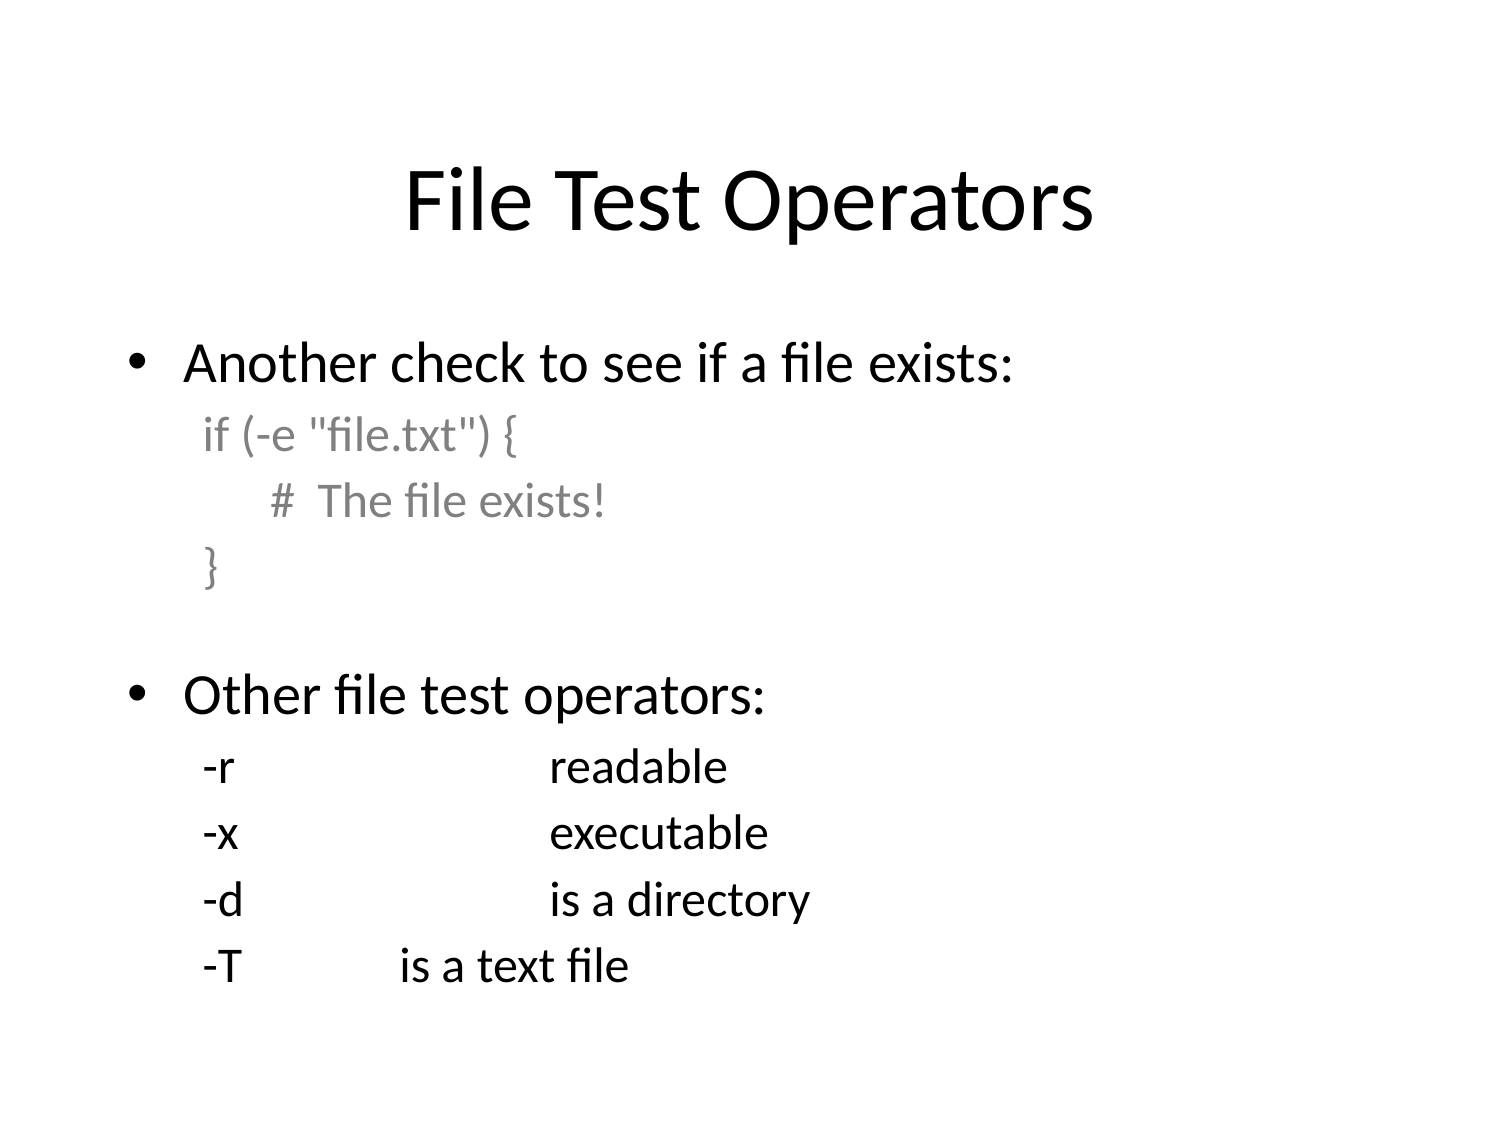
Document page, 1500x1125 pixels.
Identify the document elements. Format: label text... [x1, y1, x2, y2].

list Another check to see if a file exists: if (-e "file.txt") { # The file exists! } Other file test operators: -r readable -x executable -d is a directory -T is a text file [112, 324, 1388, 1002]
title File Test Operators [112, 99, 1388, 288]
